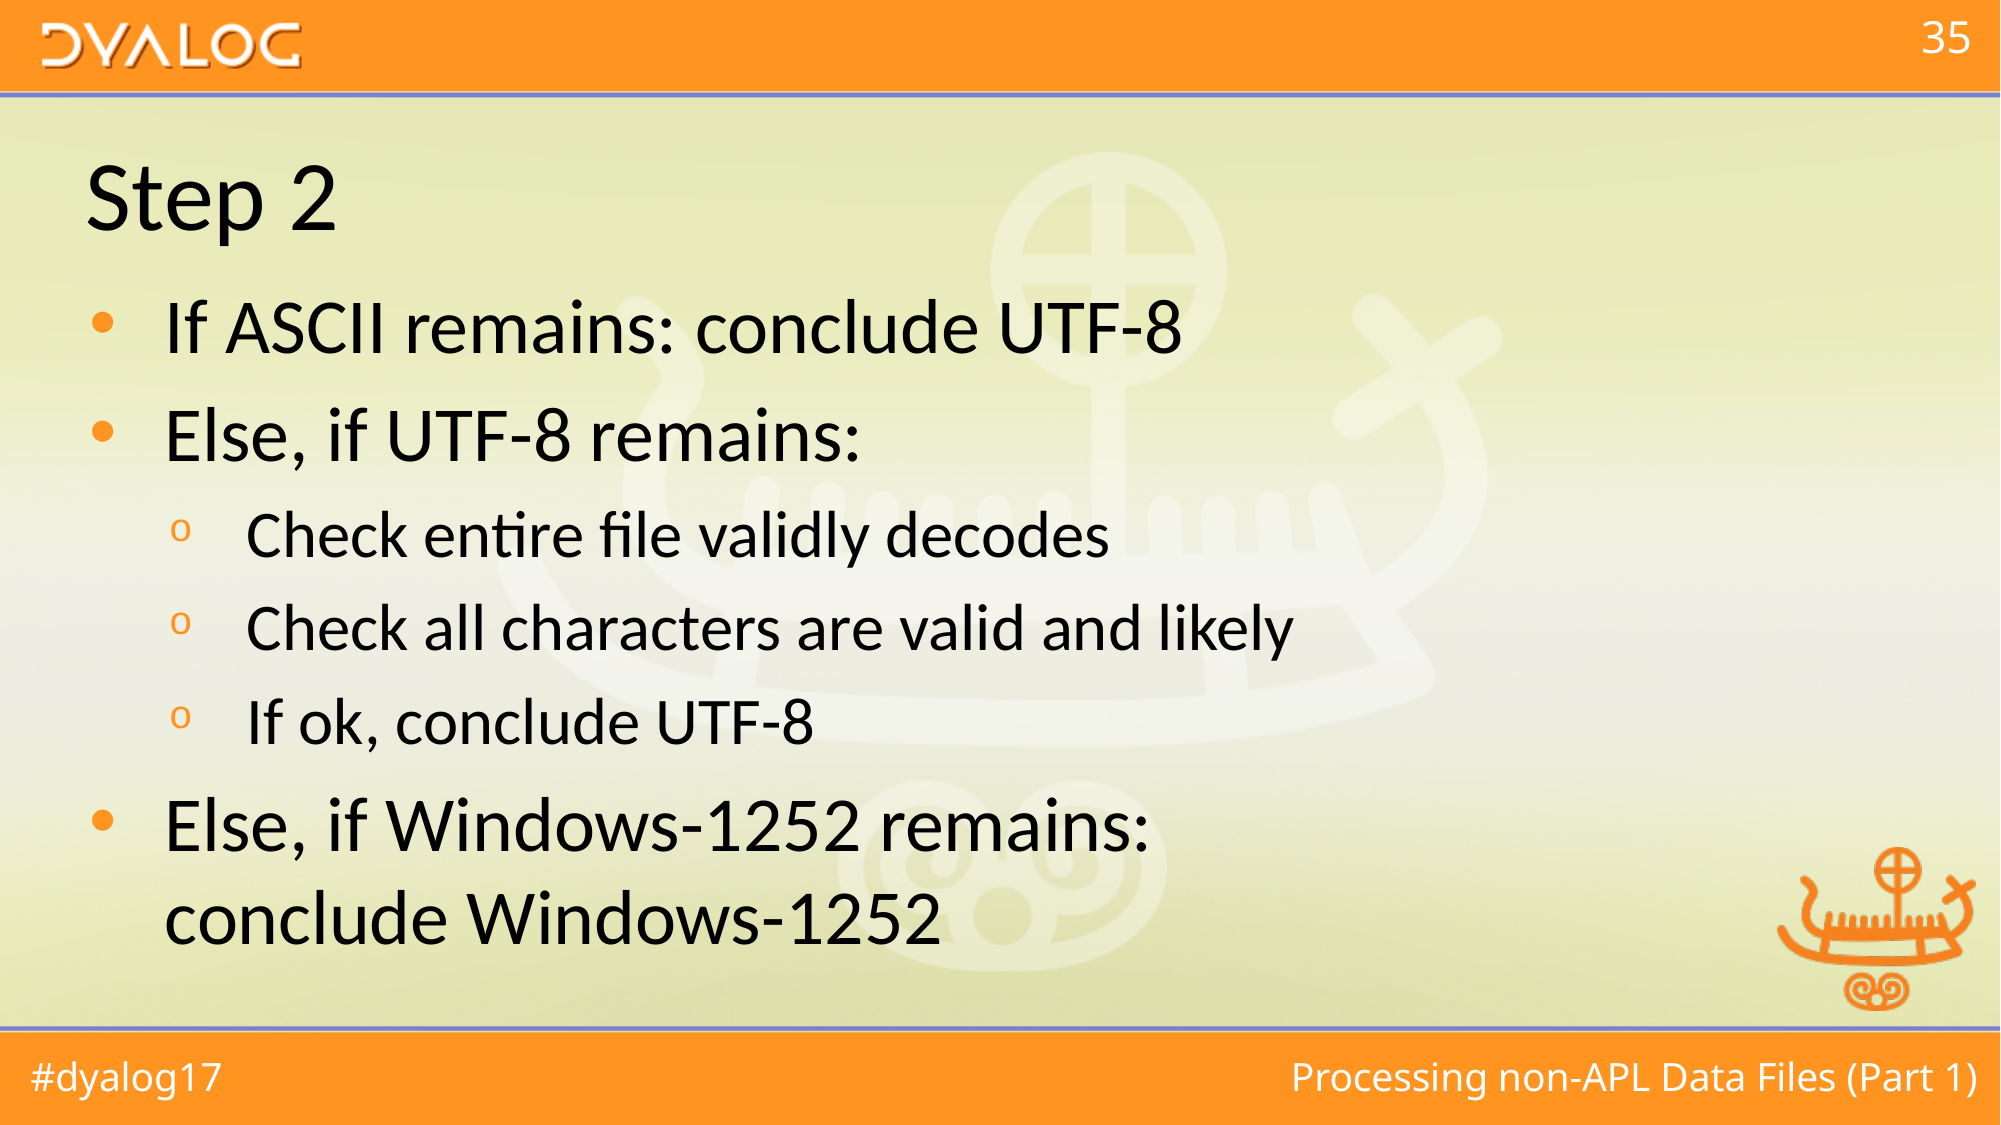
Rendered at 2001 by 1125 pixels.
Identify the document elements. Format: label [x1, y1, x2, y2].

list [74, 267, 1426, 1011]
title [70, 125, 1900, 256]
picture [0, 0, 2001, 1125]
